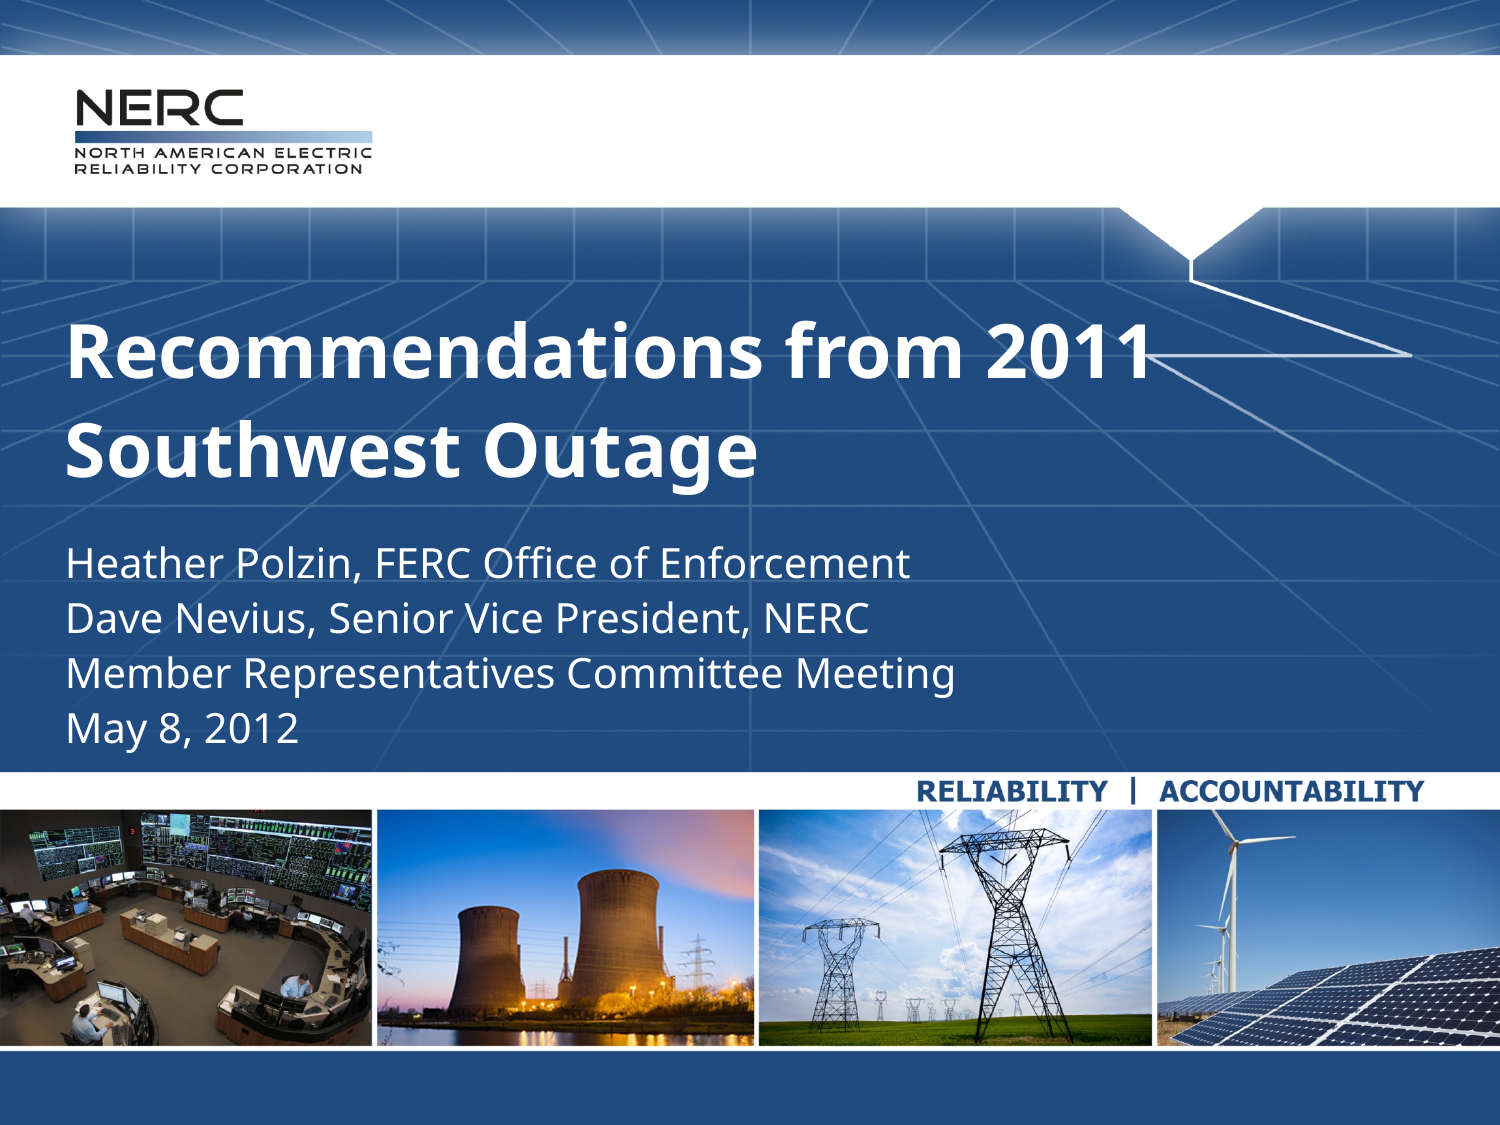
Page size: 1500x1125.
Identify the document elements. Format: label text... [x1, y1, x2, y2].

picture [0, 0, 1500, 1125]
text_box Heather Polzin, FERC Office of Enforcement Dave Nevius, Senior Vice President, NERC Member Representatives Committee Meeting May 8, 2012 [49, 524, 1400, 750]
text_box Recommendations from 2011 Southwest Outage [50, 287, 1500, 407]
